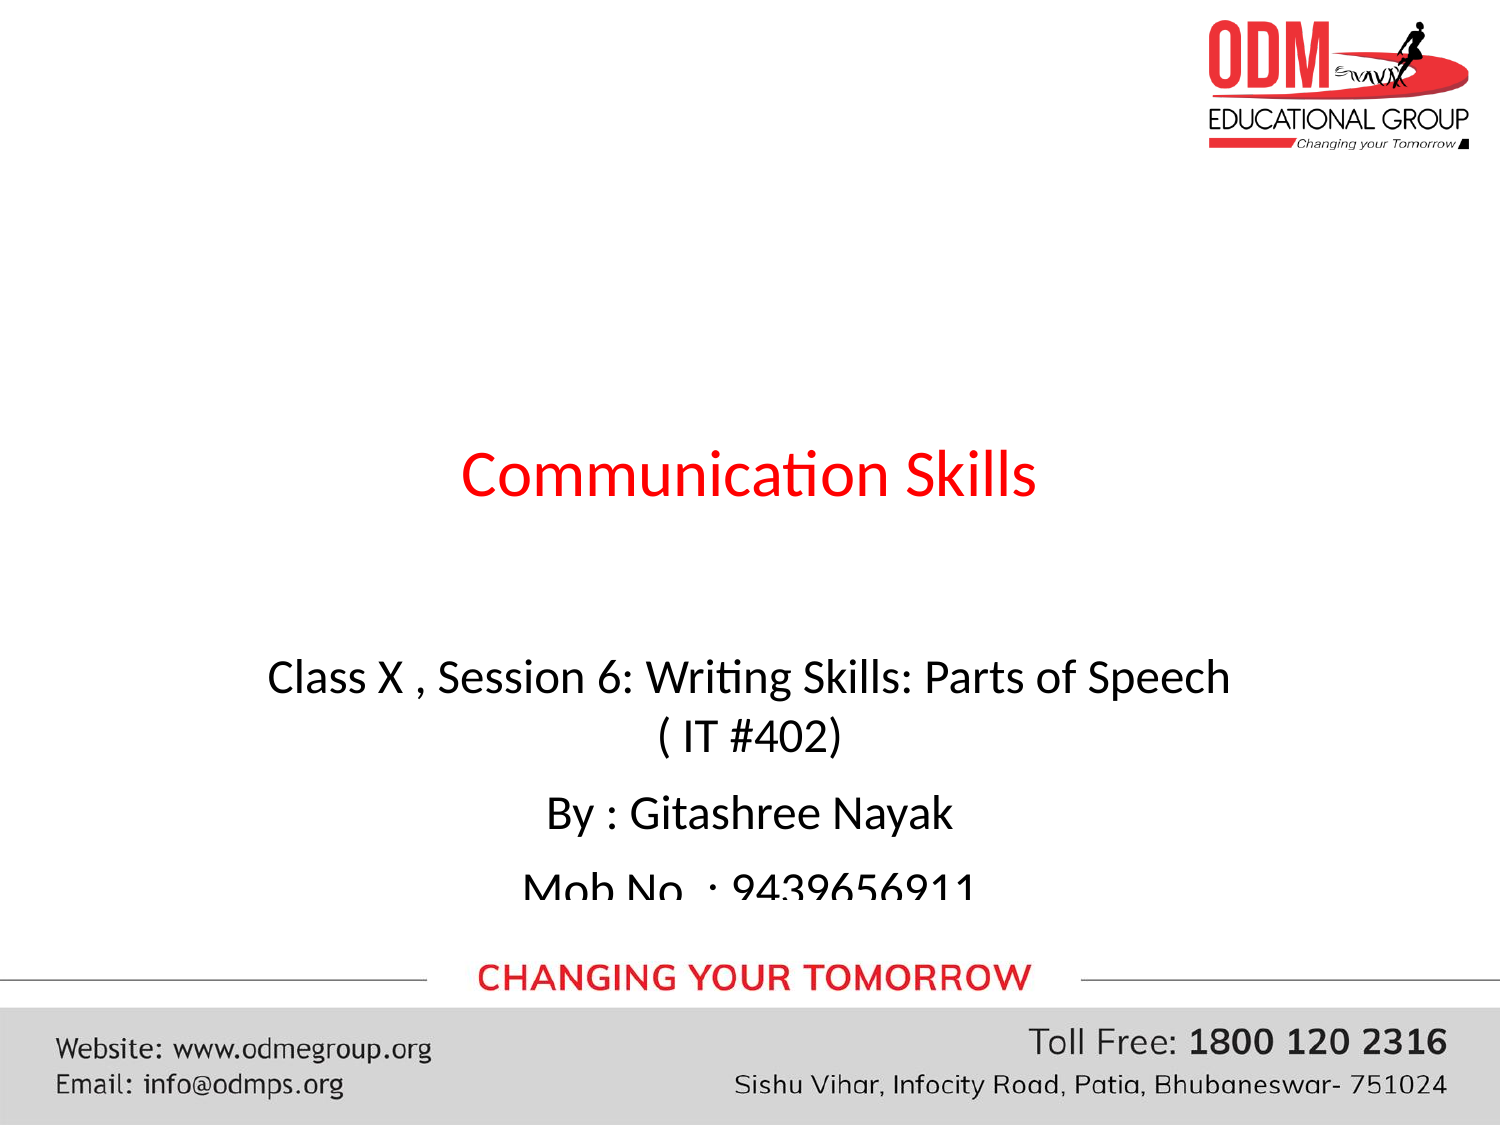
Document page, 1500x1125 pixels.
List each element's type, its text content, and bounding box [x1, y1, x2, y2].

title Communication Skills [112, 349, 1388, 591]
picture [1209, 20, 1469, 150]
picture [0, 900, 1500, 1125]
subtitle Class X , Session 6: Writing Skills: Parts of Speech ( IT #402) By : Gitashree Nayak Mob No. : 9439656911 [225, 637, 1275, 899]
